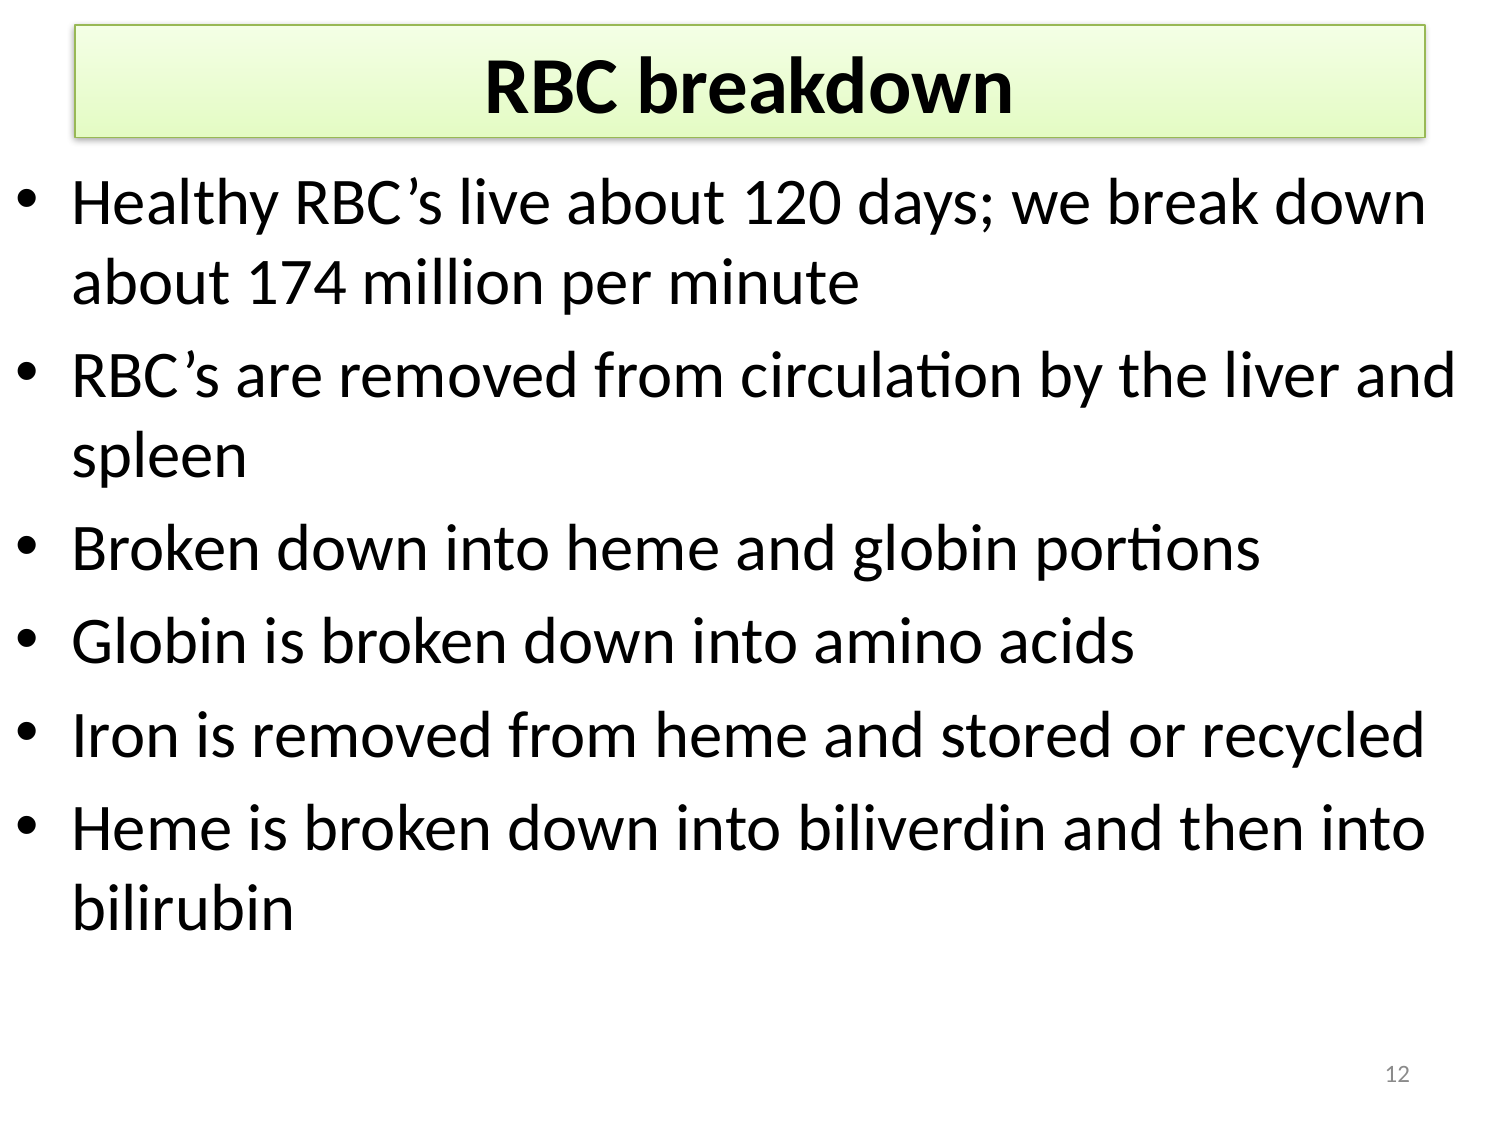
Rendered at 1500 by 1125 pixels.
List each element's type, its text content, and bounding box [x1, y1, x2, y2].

slide_number 12 [1074, 1042, 1425, 1103]
title RBC breakdown [74, 24, 1426, 138]
list Healthy RBC’s live about 120 days; we break down about 174 million per minute RBC’s are removed from circulation by the liver and spleen Broken down into heme and globin portions Globin is broken down into amino acids Iron is removed from heme and stored or recycled Heme is broken down into biliverdin and then into bilirubin [0, 149, 1500, 1088]
